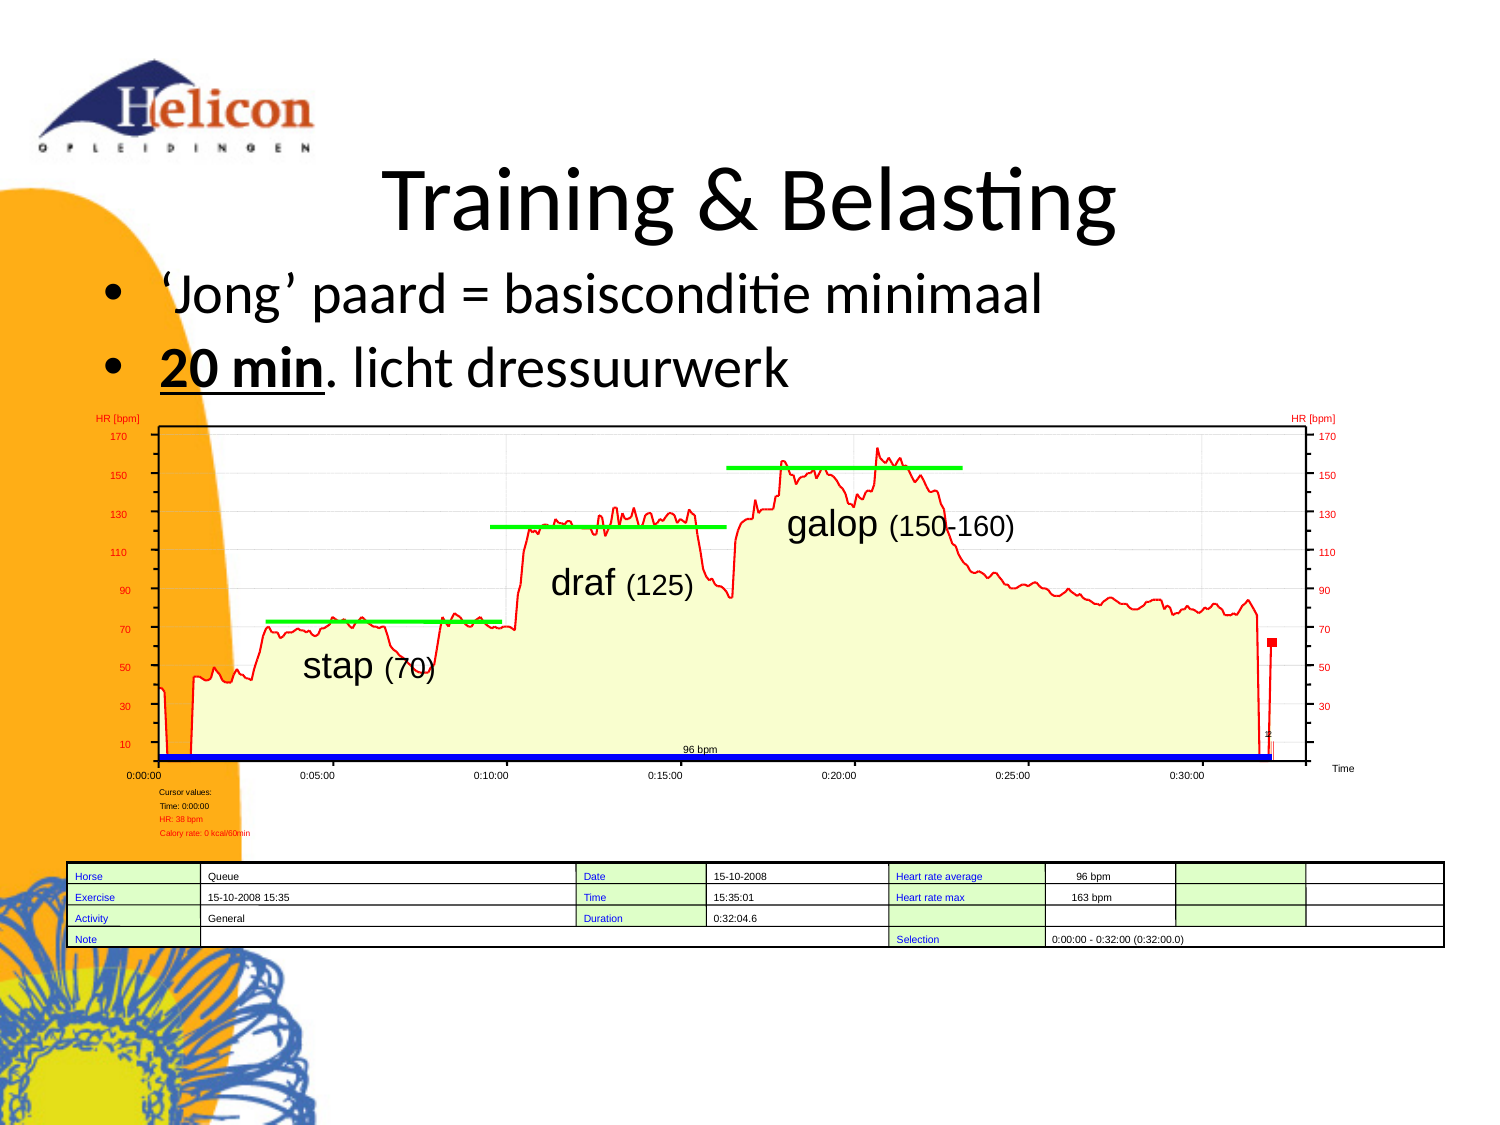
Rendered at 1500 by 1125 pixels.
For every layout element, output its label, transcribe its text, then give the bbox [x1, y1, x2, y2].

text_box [64, 385, 1447, 953]
list ‘Jong’ paard = basisconditie minimaal 20 min. licht dressuurwerk [88, 255, 1439, 383]
title Training & Belasting [112, 99, 1388, 255]
picture [0, 0, 1500, 1125]
